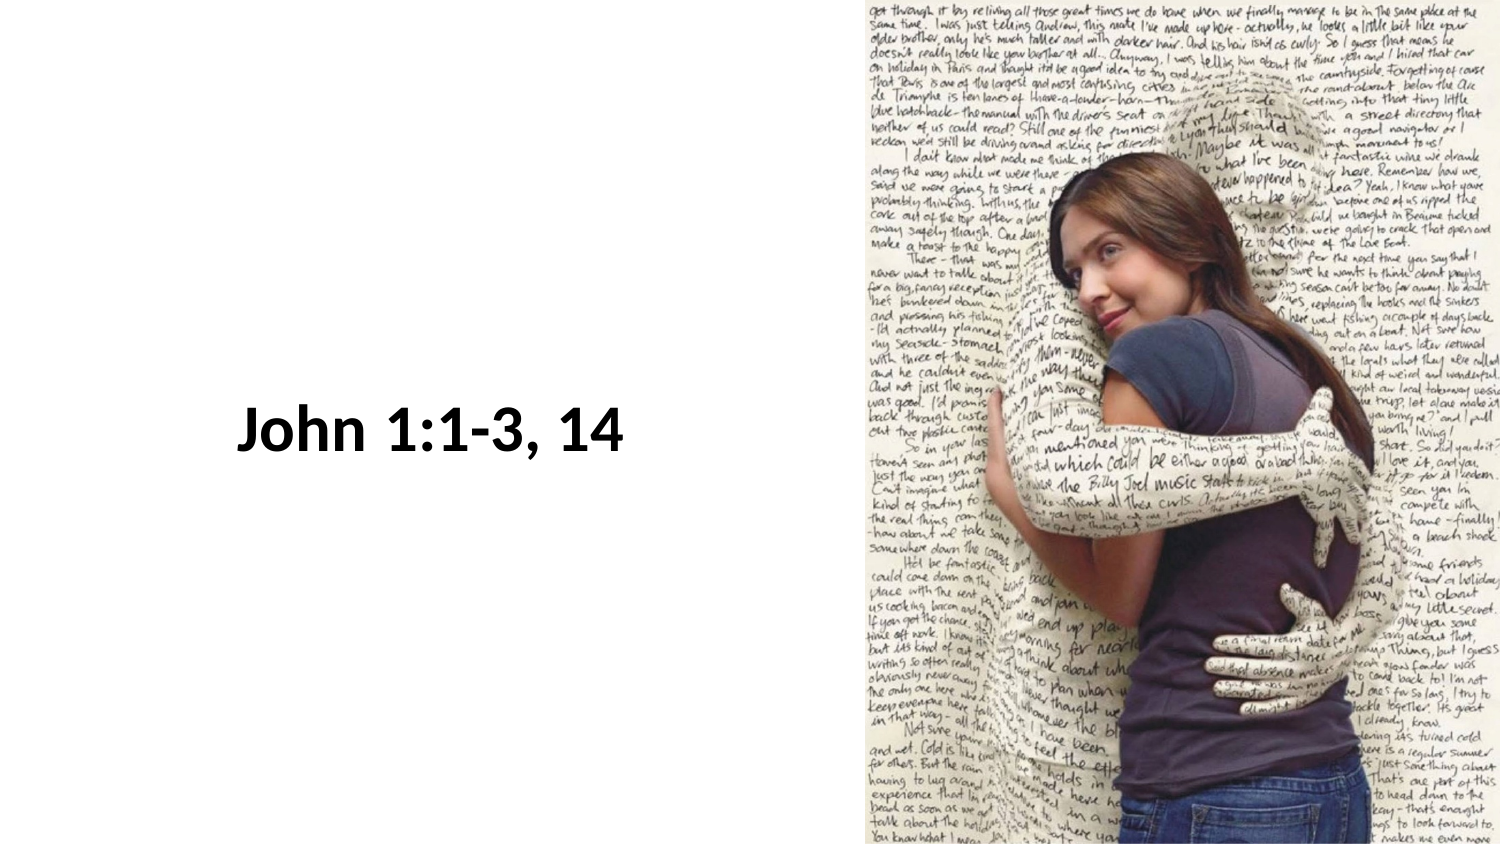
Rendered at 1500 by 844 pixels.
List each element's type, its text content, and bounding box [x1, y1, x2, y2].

picture [864, 0, 1500, 844]
text_box John 1:1-3, 14 [17, 368, 845, 474]
